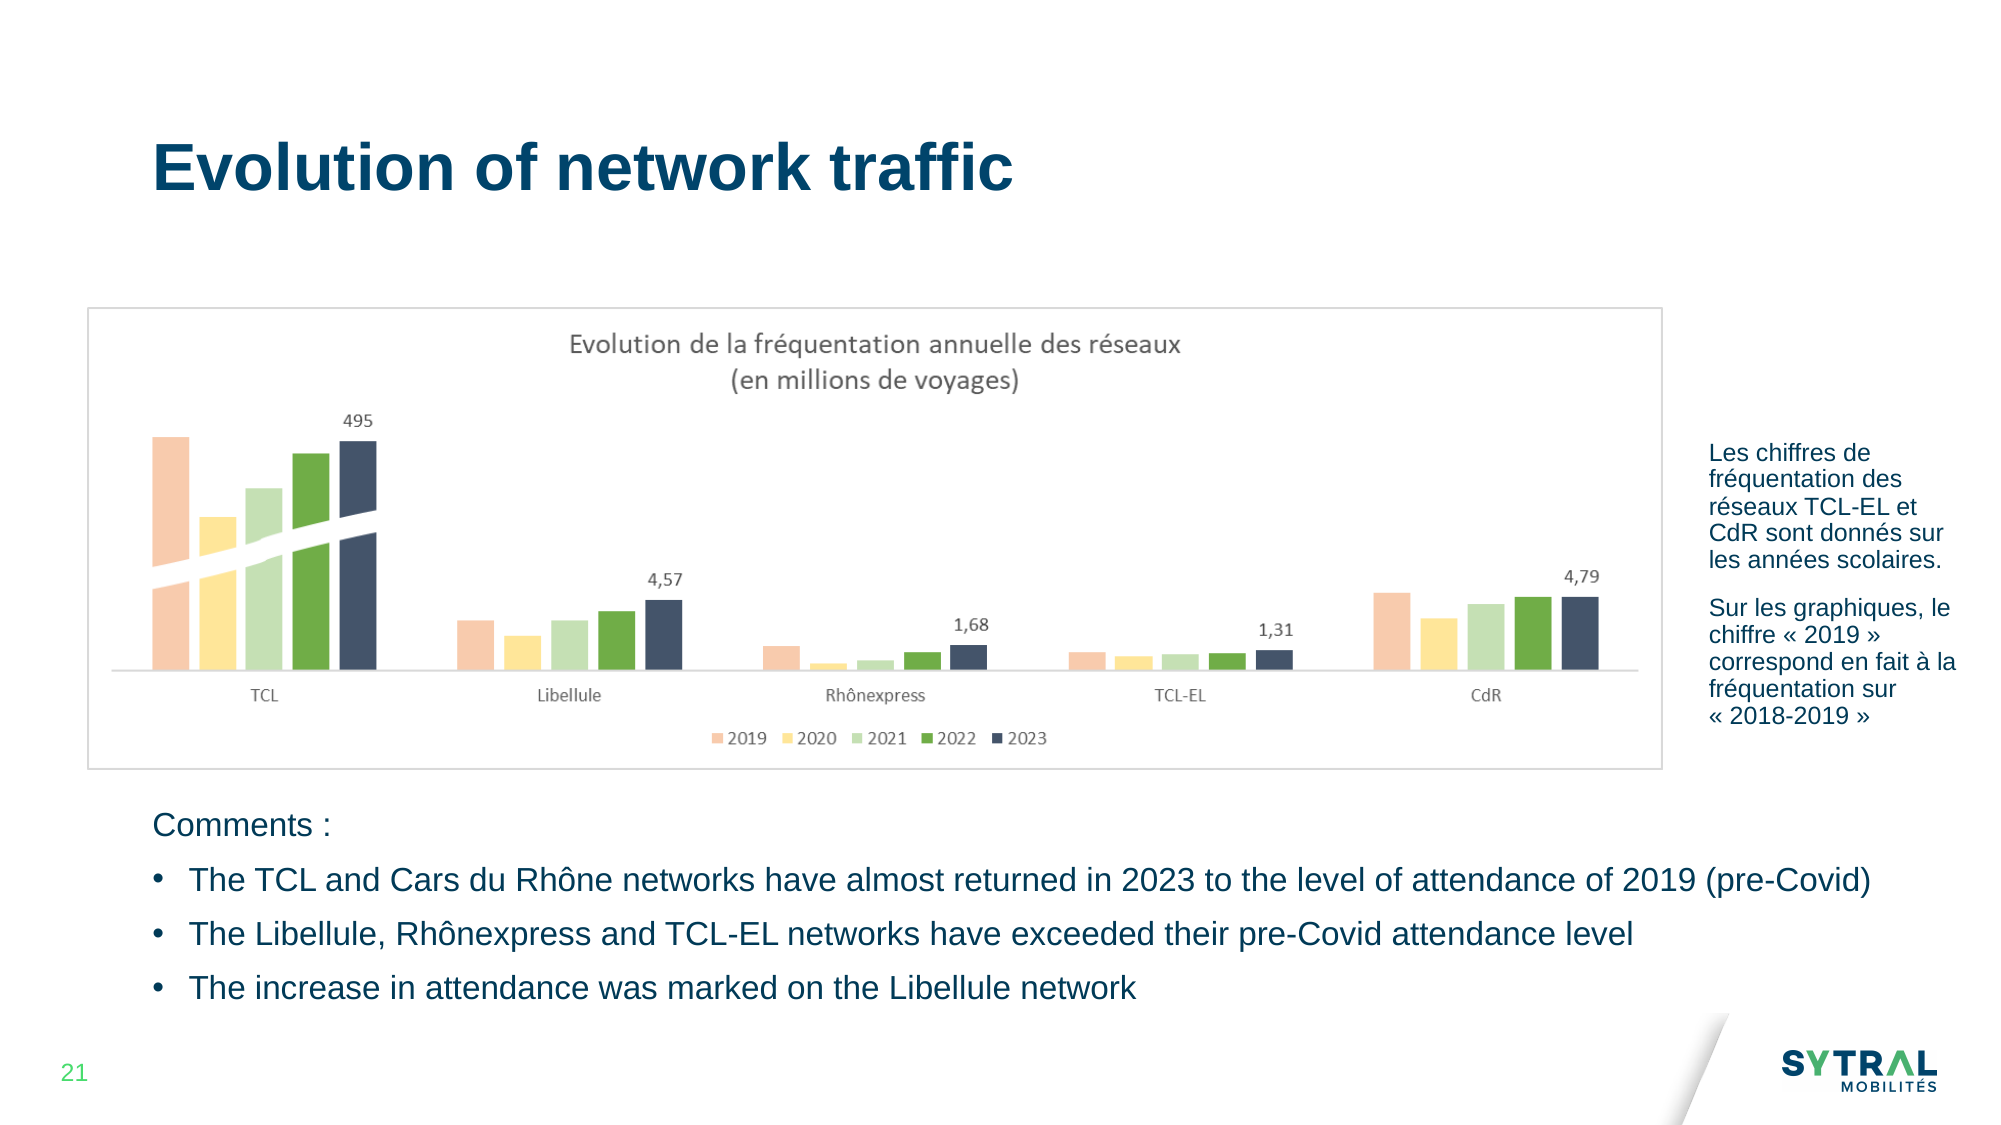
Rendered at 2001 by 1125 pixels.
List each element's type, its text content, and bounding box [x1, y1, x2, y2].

title Evolution of network traffic [137, 59, 1863, 278]
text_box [45, 1041, 1649, 1101]
picture [1584, 1013, 2001, 1125]
picture [87, 307, 1663, 770]
list Comments : The TCL and Cars du Rhône networks have almost returned in 2023 to the level of attendance of 2019 (pre-Covid) The Libellule, Rhônexpress and TCL-EL networks have exceeded their pre-Covid attendance level The increase in attendance was marked on the Libellule network [137, 800, 1913, 1047]
text_box Les chiffres de fréquentation des réseaux TCL-EL et CdR sont donnés sur les années scolaires. Sur les graphiques, le chiffre « 2019 » correspond en fait à la fréquentation sur « 2018-2019 » [1693, 432, 1980, 770]
